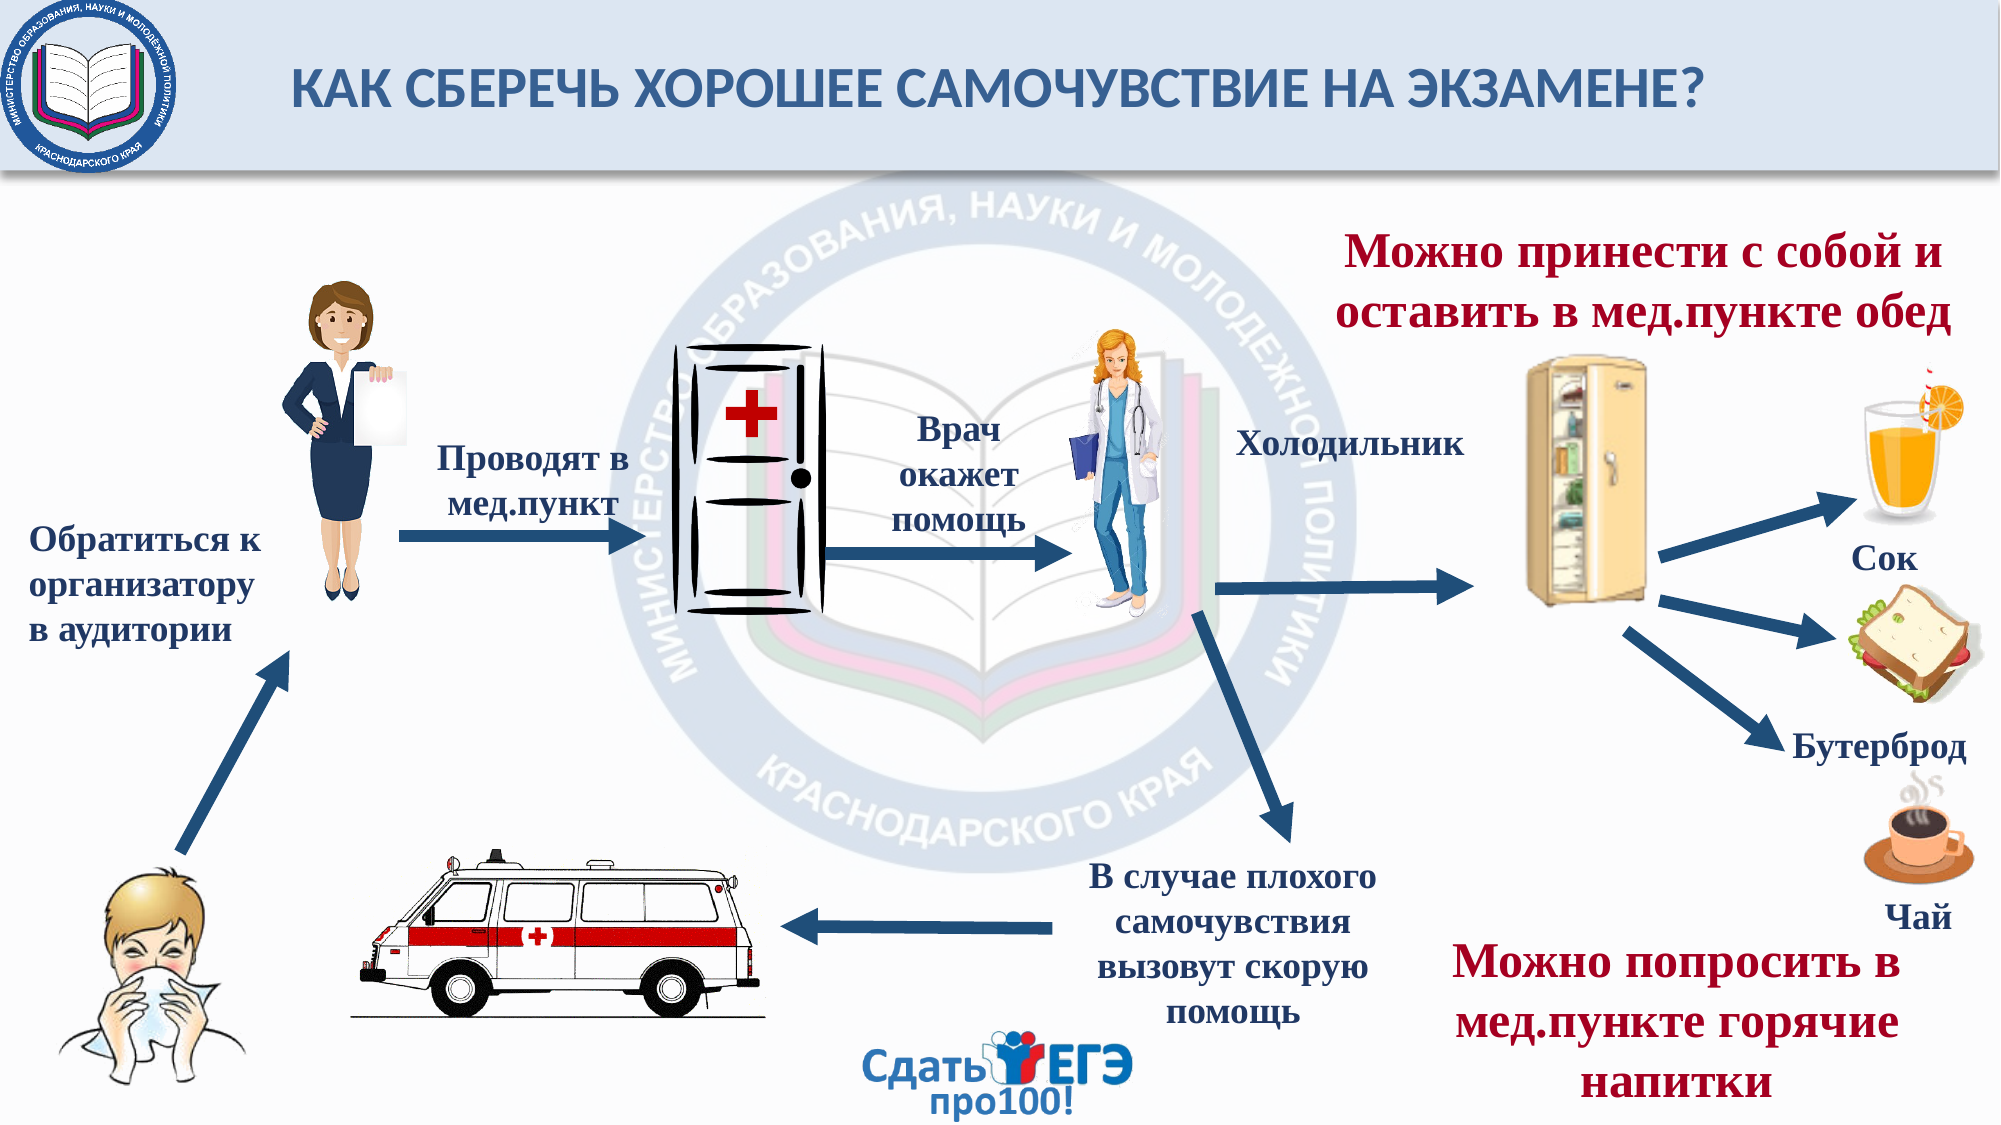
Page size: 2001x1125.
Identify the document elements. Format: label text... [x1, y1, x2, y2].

text_box Сок [1768, 526, 2000, 589]
text_box Чай [1836, 881, 2000, 949]
picture [1516, 348, 1660, 613]
text_box Холодильник [1209, 407, 1491, 474]
picture [348, 843, 767, 1021]
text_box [1659, 600, 1837, 640]
picture [860, 1017, 1135, 1125]
picture [1859, 766, 1978, 886]
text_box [1659, 498, 1858, 558]
text_box Можно принести с собой и оставить в мед.пункте обед [1292, 209, 1995, 345]
text_box Можно попросить в мед.пункте горячие напитки [1376, 920, 1978, 1115]
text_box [1625, 630, 1786, 752]
picture [0, 0, 176, 173]
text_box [1196, 612, 1291, 844]
picture [153, 249, 529, 624]
picture [1062, 322, 1169, 624]
text_box Врач окажет помощь [834, 388, 1062, 553]
picture [1848, 582, 1988, 707]
text_box В случае плохого самочувствия вызовут скорую помощь [1051, 833, 1415, 1050]
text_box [179, 650, 290, 853]
text_box Проводят в мед.пункт [529, 420, 658, 536]
picture [1822, 358, 1997, 534]
picture [667, 337, 827, 624]
text_box КАК СБЕРЕЧЬ ХОРОШЕЕ САМОЧУВСТВИЕ НА ЭКЗАМЕНЕ? [176, 0, 1999, 171]
text_box Обратиться к организатору в аудитории [5, 498, 293, 665]
text_box Бутерброд [1759, 710, 2000, 777]
picture [43, 866, 256, 1086]
